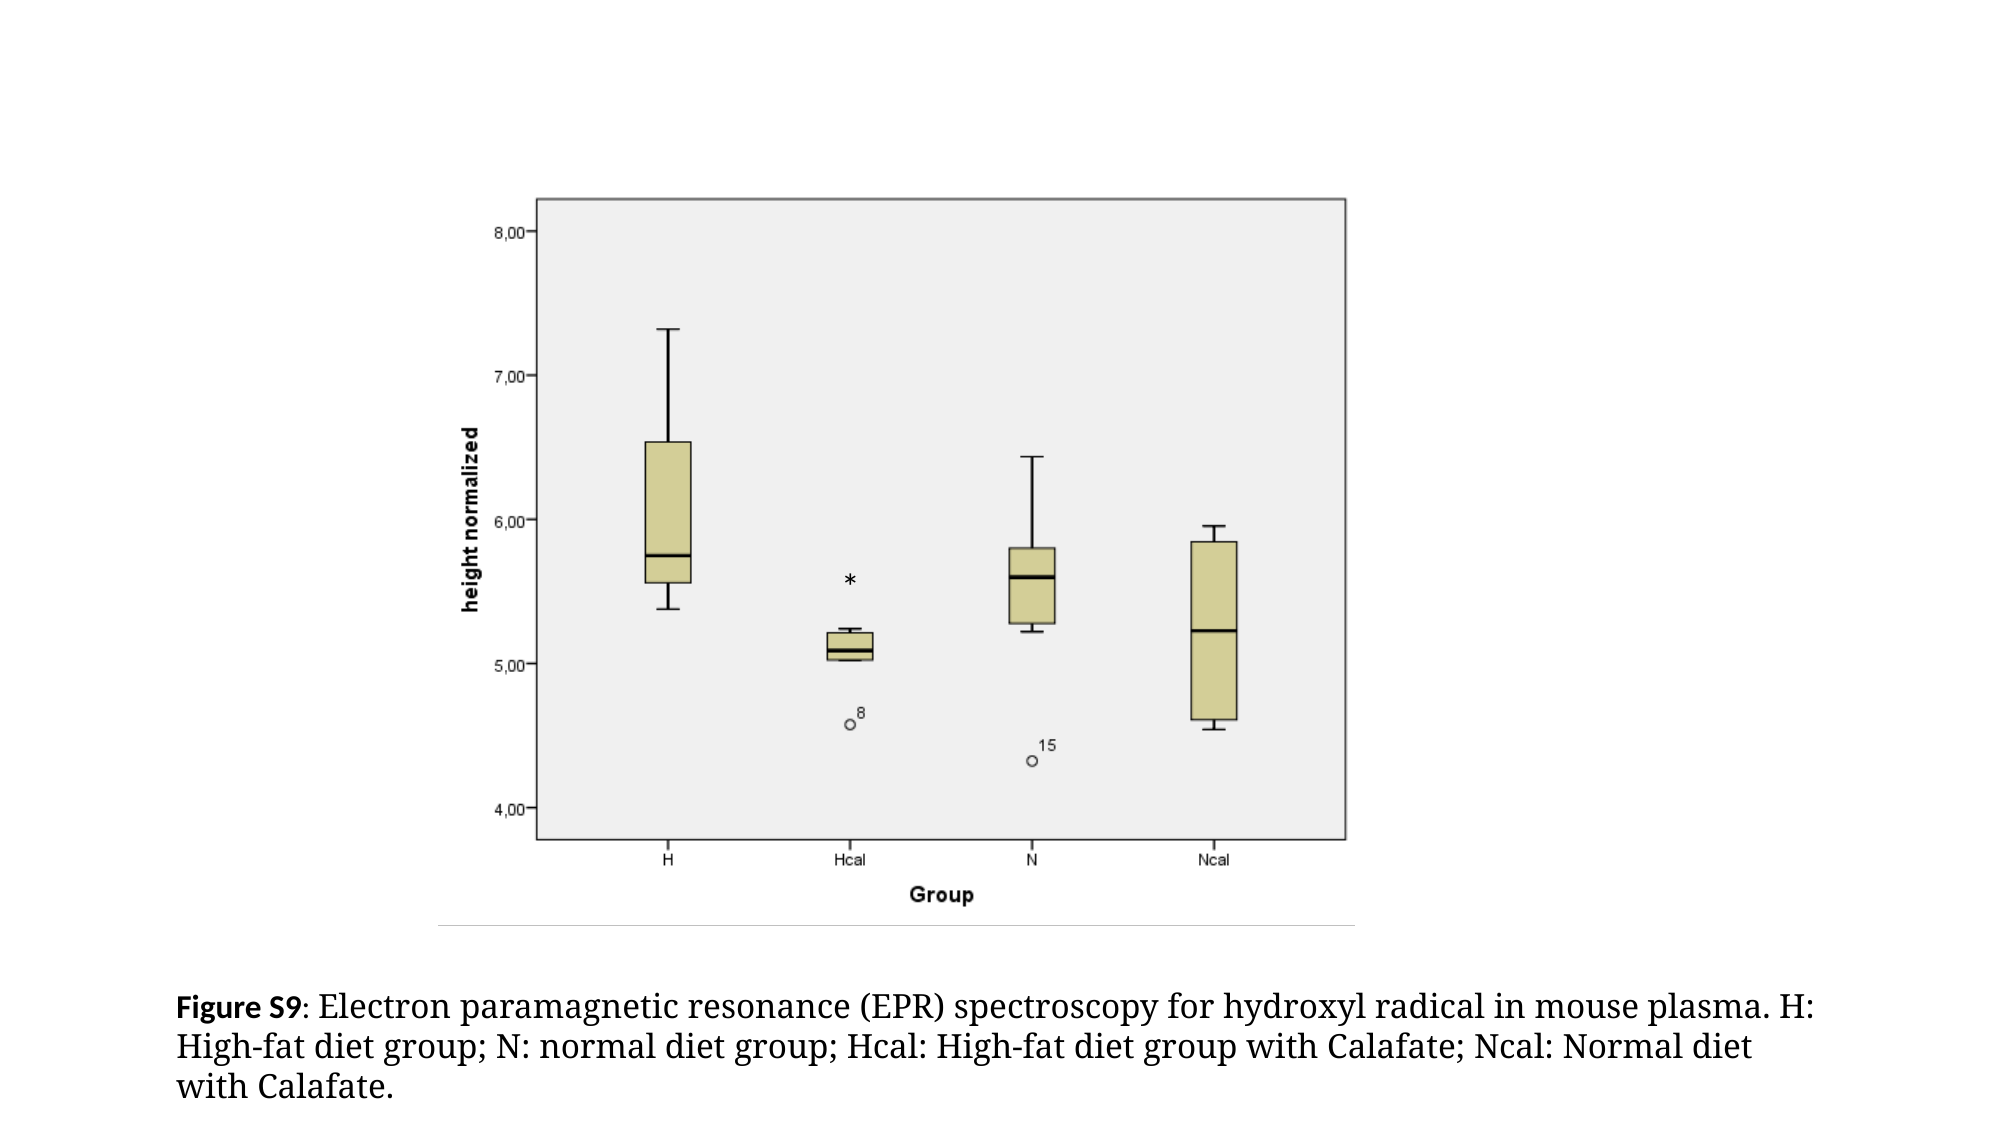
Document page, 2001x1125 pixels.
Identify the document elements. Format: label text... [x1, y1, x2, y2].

text_box Figure S9: Electron paramagnetic resonance (EPR) spectroscopy for hydroxyl radical in mouse plasma. H: High-fat diet group; N: normal diet group; Hcal: High-fat diet group with Calafate; Ncal: Normal diet with Calafate. [161, 978, 1843, 1113]
picture [438, 192, 1355, 964]
